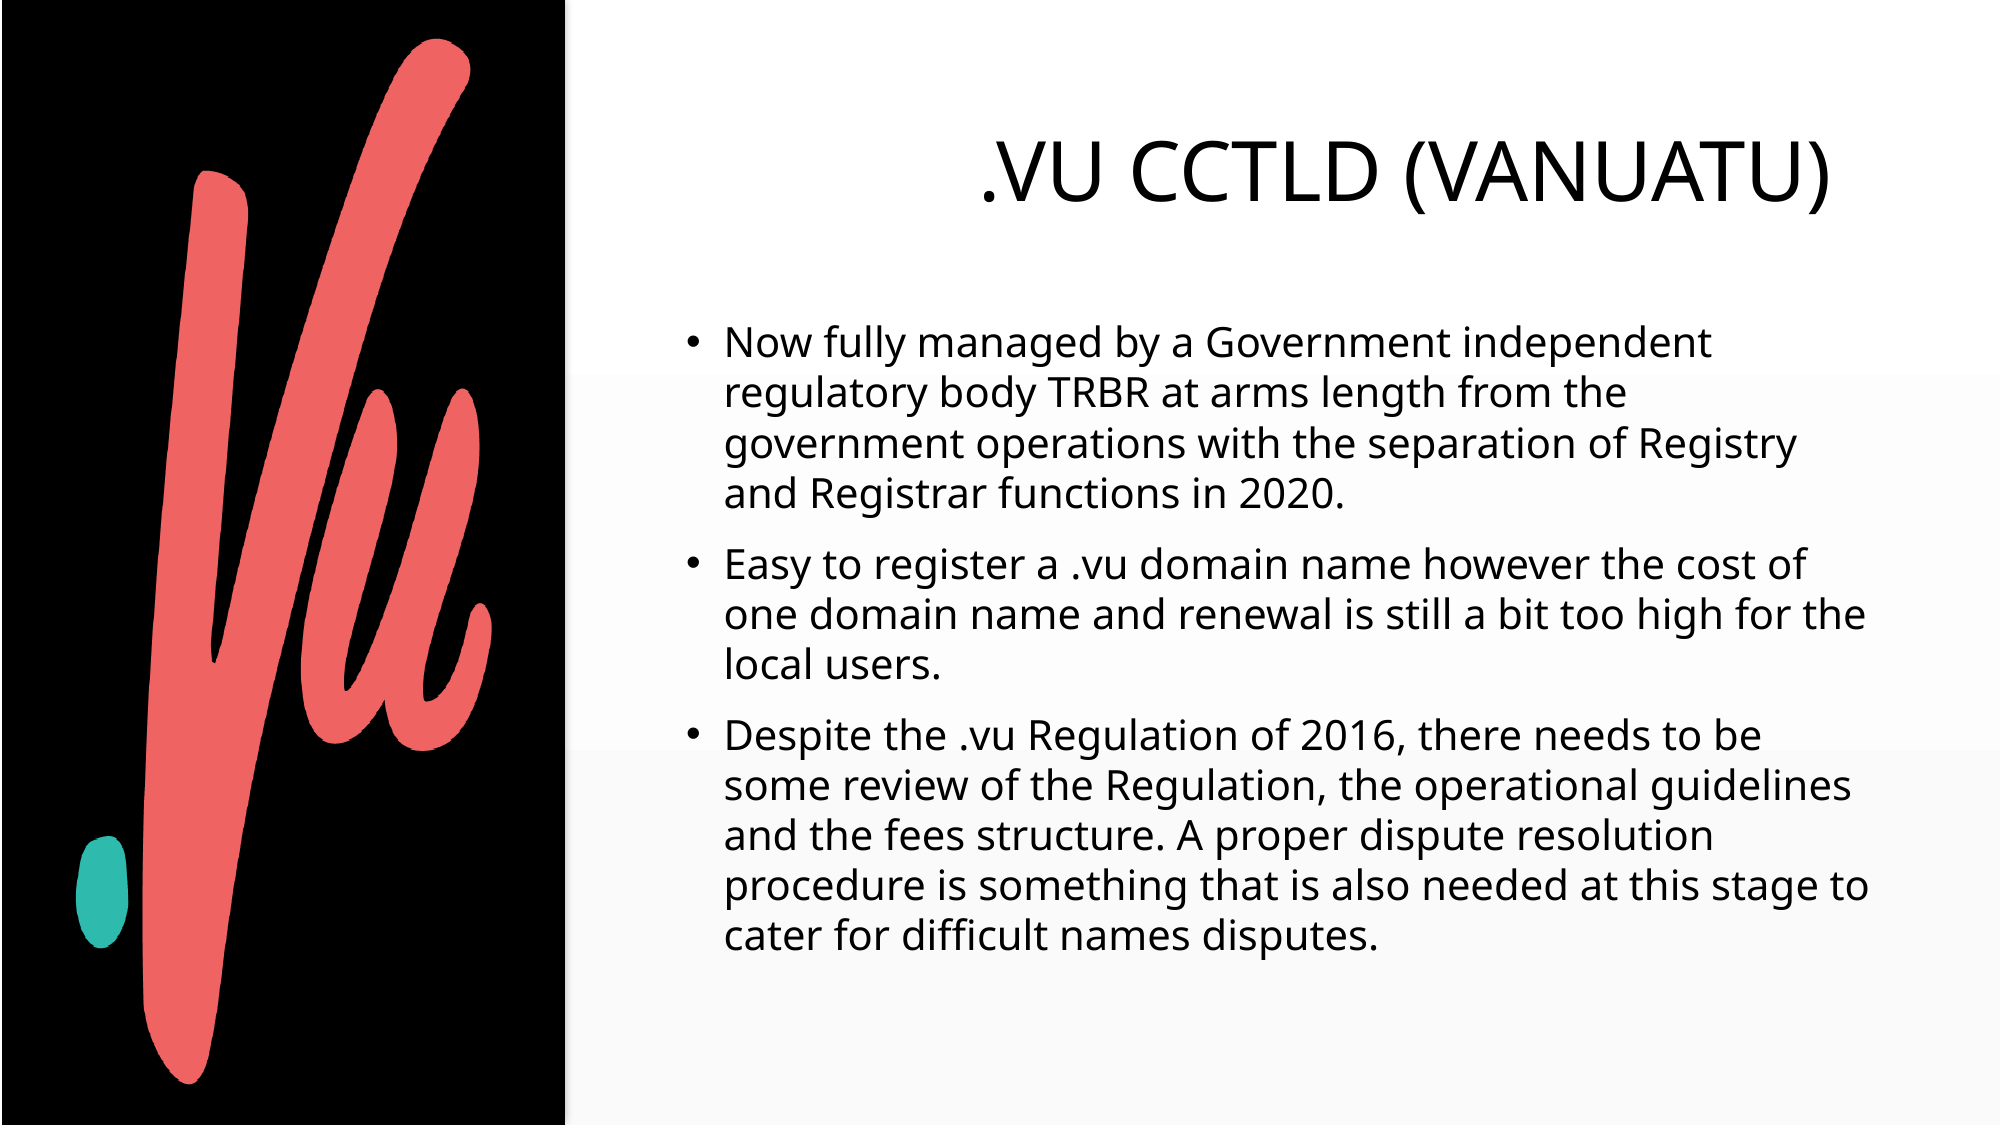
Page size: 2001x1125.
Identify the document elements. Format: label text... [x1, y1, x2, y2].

text_box [572, 0, 2000, 1125]
picture [0, 0, 918, 1125]
title .vu ccTLD (VANUATU) [626, 53, 1847, 296]
list Now fully managed by a Government independent regulatory body TRBR at arms length from the government operations with the separation of Registry and Registrar functions in 2020. Easy to register a .vu domain name however the cost of one domain name and renewal is still a bit too high for the local users. Despite the .vu Regulation of 2016, there needs to be some review of the Regulation, the operational guidelines and the fees structure. A proper dispute resolution procedure is something that is also needed at this stage to cater for difficult names disputes. [671, 308, 1894, 1021]
